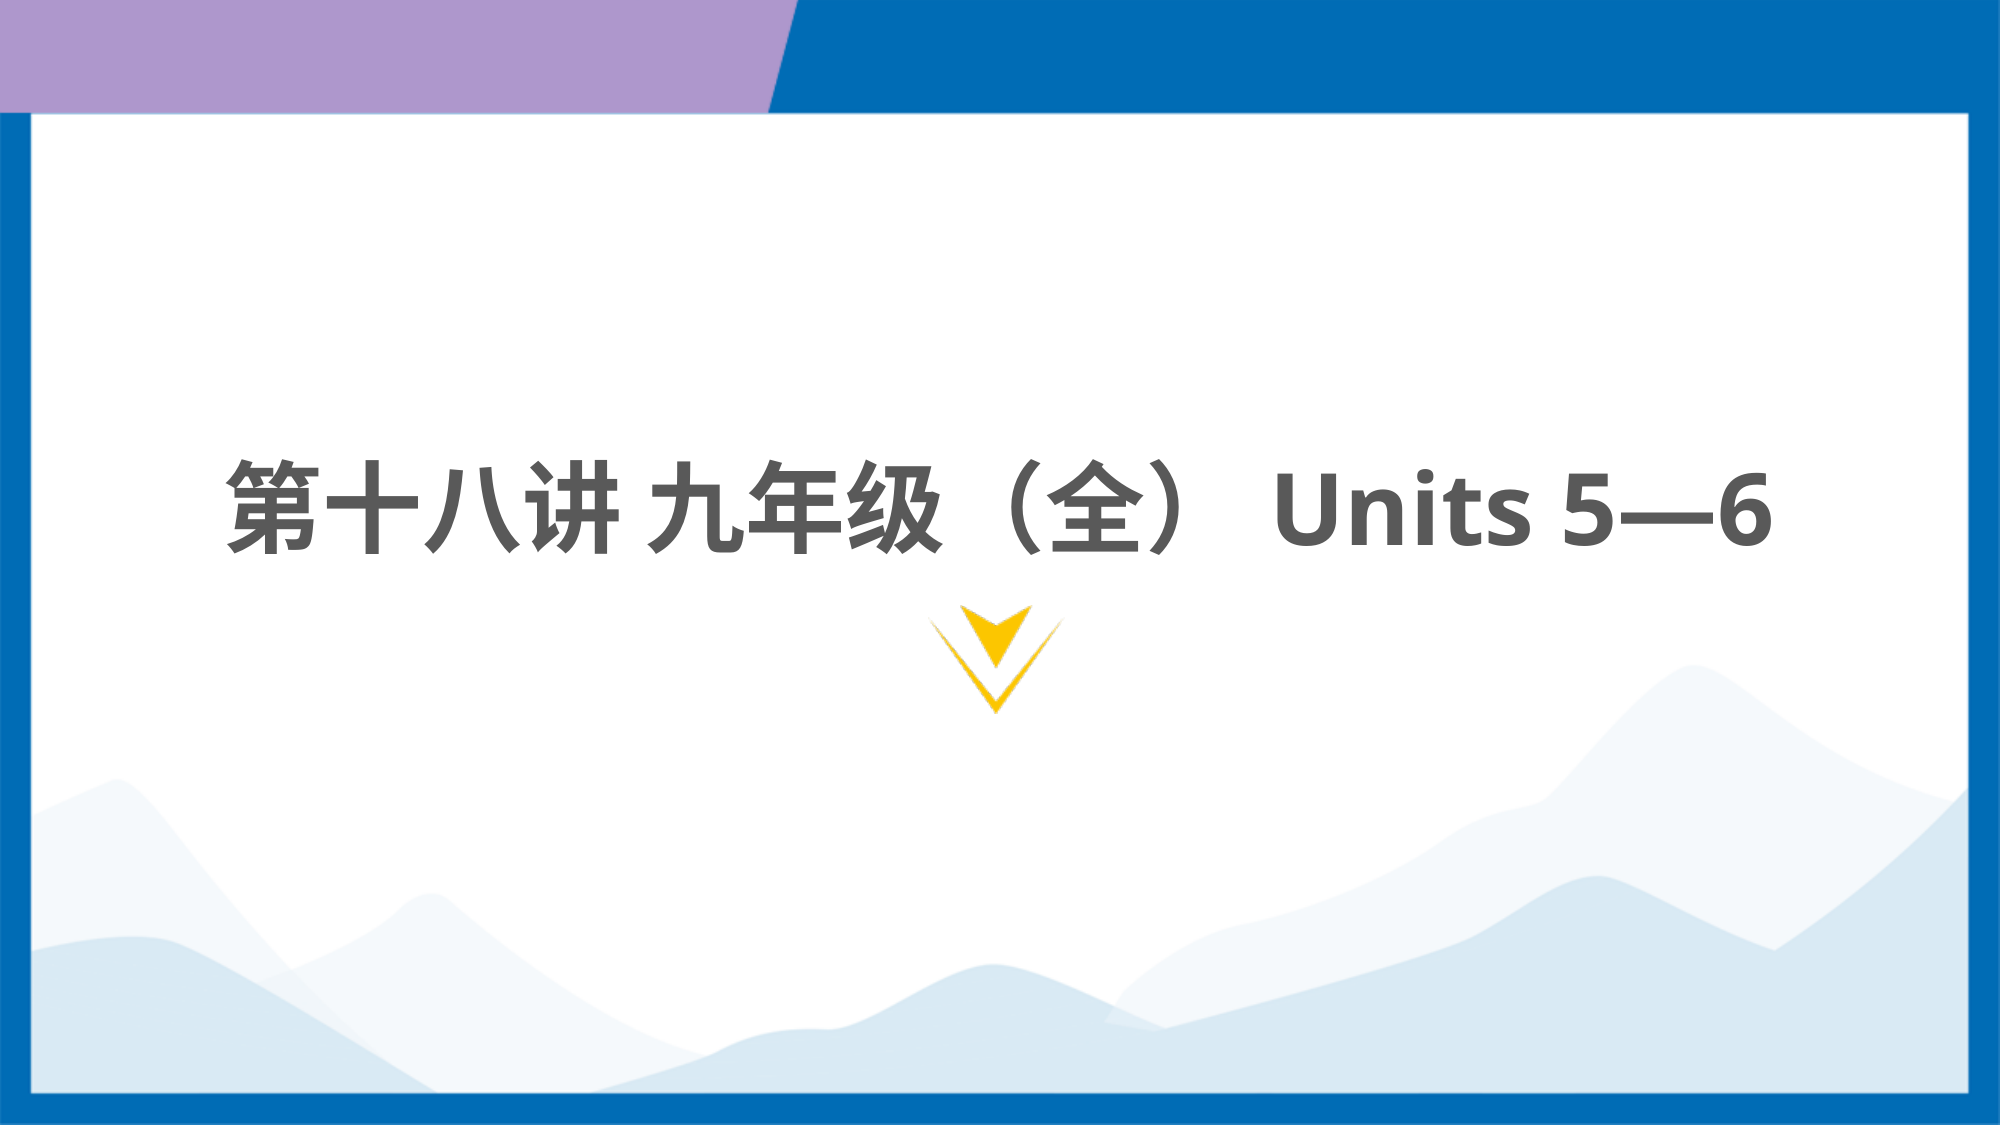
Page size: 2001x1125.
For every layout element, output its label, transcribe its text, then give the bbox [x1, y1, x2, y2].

picture [0, 0, 2000, 1125]
text_box 第十八讲 九年级（全）Units 5—6 [35, 383, 1962, 566]
